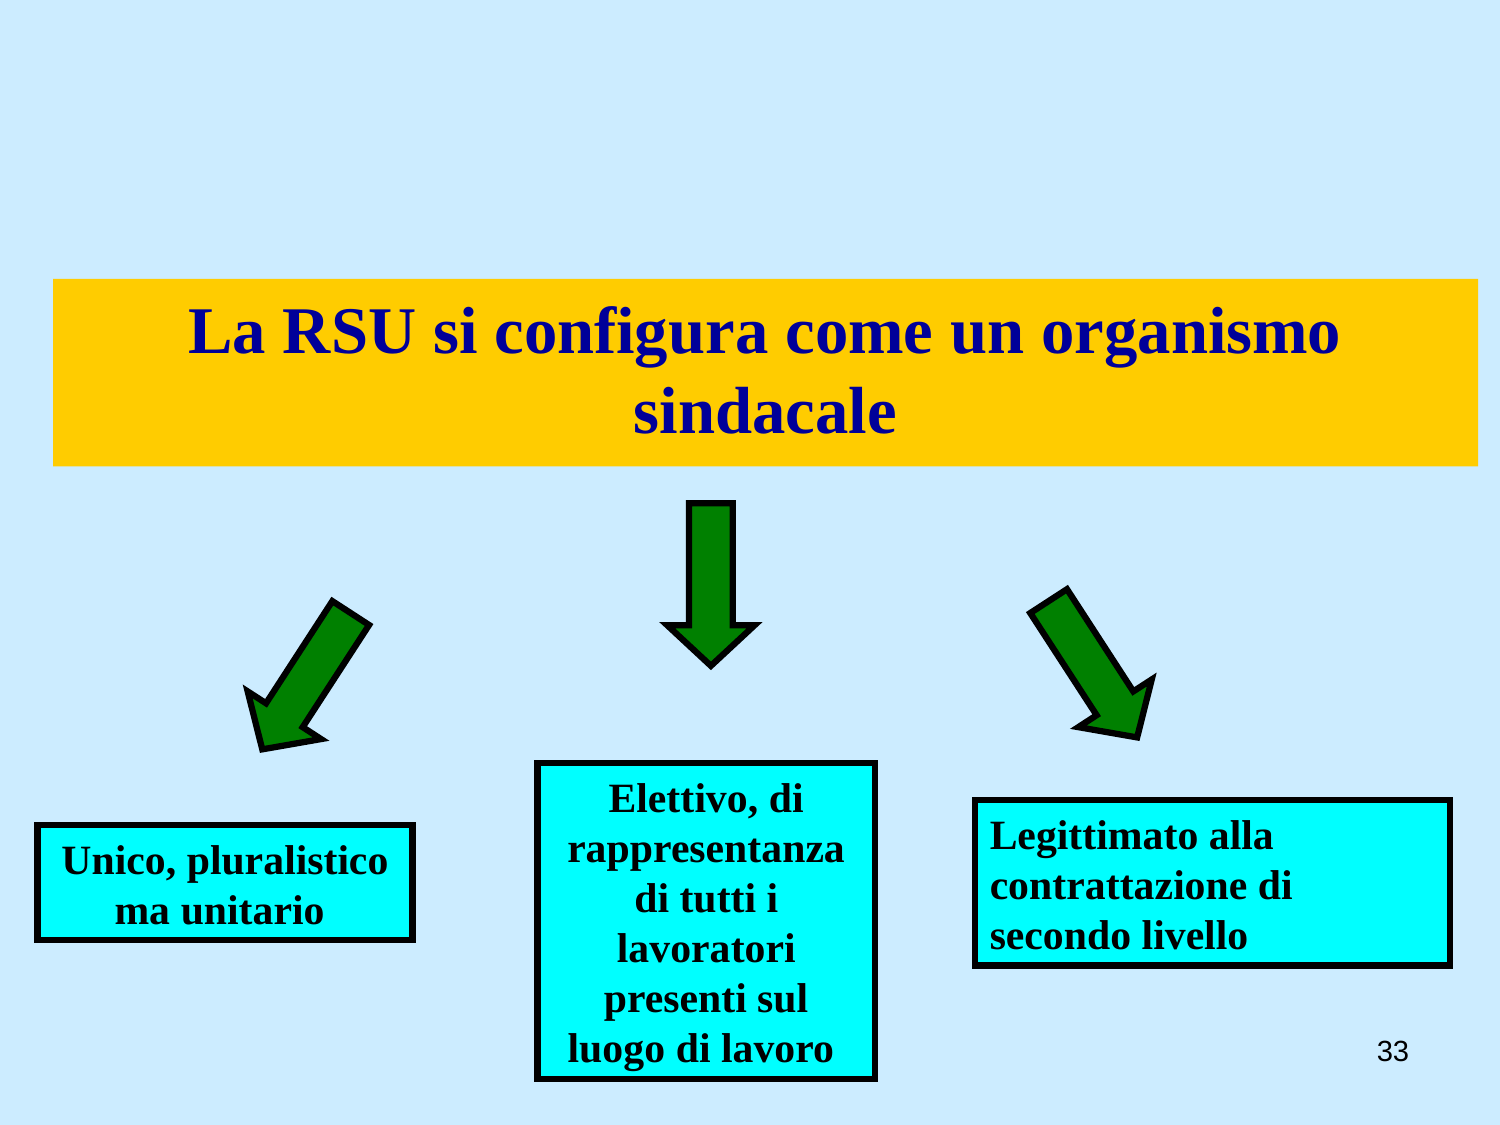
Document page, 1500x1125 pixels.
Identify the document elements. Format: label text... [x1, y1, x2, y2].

text_box Legittimato alla contrattazione di secondo livello [975, 800, 1450, 966]
text_box [247, 601, 370, 750]
text_box [1030, 589, 1152, 738]
text_box La RSU si configura come un organismo sindacale [53, 278, 1479, 467]
slide_number 33 [1074, 1024, 1425, 1103]
text_box Elettivo, di rappresentanza di tutti i lavoratori presenti sul luogo di lavoro [537, 763, 875, 1079]
text_box Unico, pluralistico ma unitario [37, 824, 413, 941]
text_box [667, 503, 755, 666]
